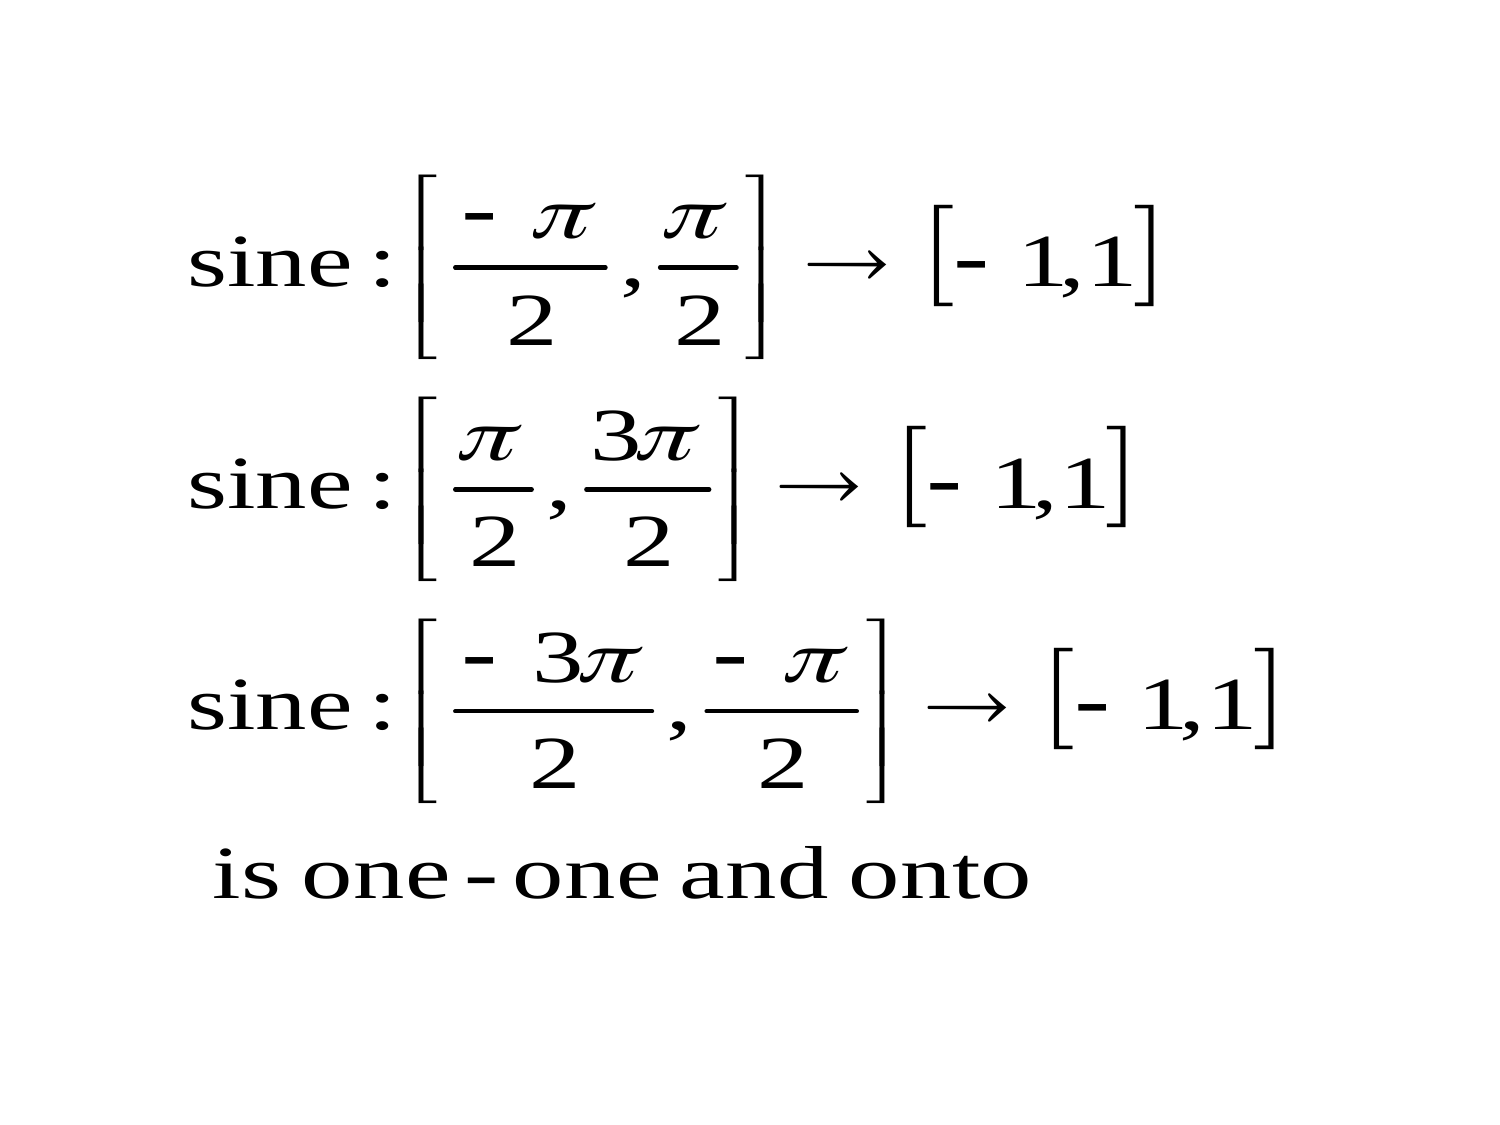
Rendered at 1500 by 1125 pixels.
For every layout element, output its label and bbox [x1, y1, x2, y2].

text_box [174, 162, 1288, 913]
